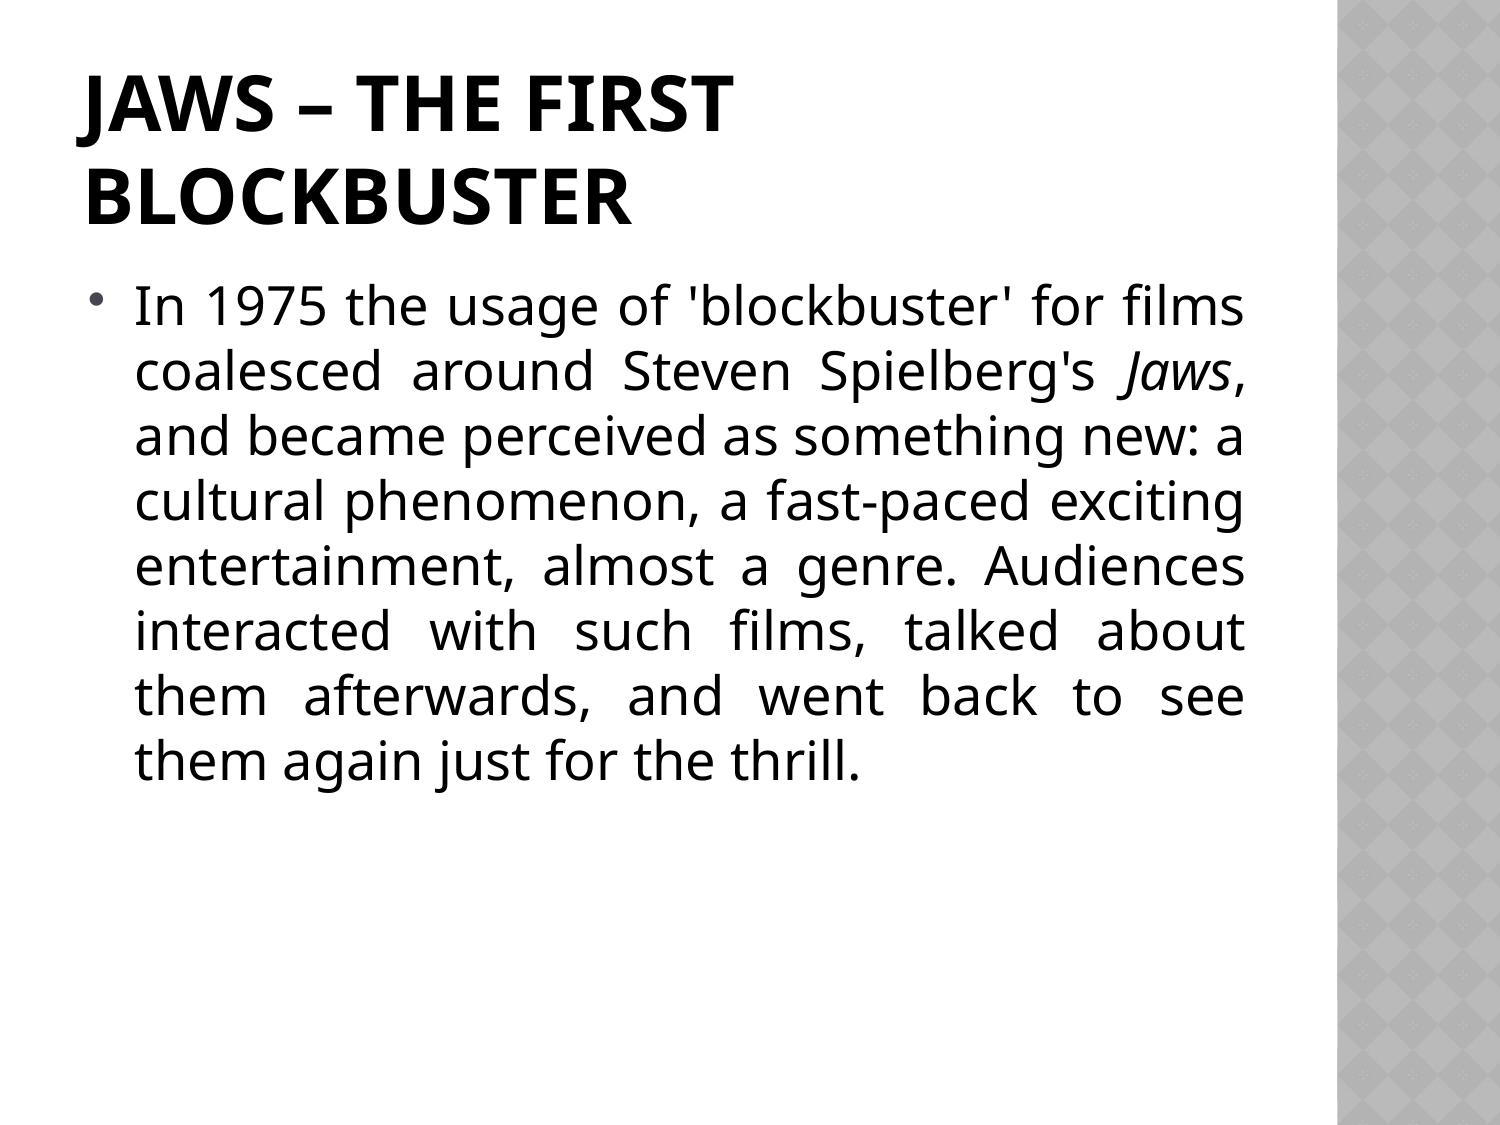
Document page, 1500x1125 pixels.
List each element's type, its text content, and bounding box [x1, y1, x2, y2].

title Jaws – the first blockbuster [75, 52, 1263, 240]
list In 1975 the usage of 'blockbuster' for films coalesced around Steven Spielberg's Jaws, and became perceived as something new: a cultural phenomenon, a fast-paced exciting entertainment, almost a genre. Audiences interacted with such films, talked about them afterwards, and went back to see them again just for the thrill. [75, 264, 1263, 1059]
